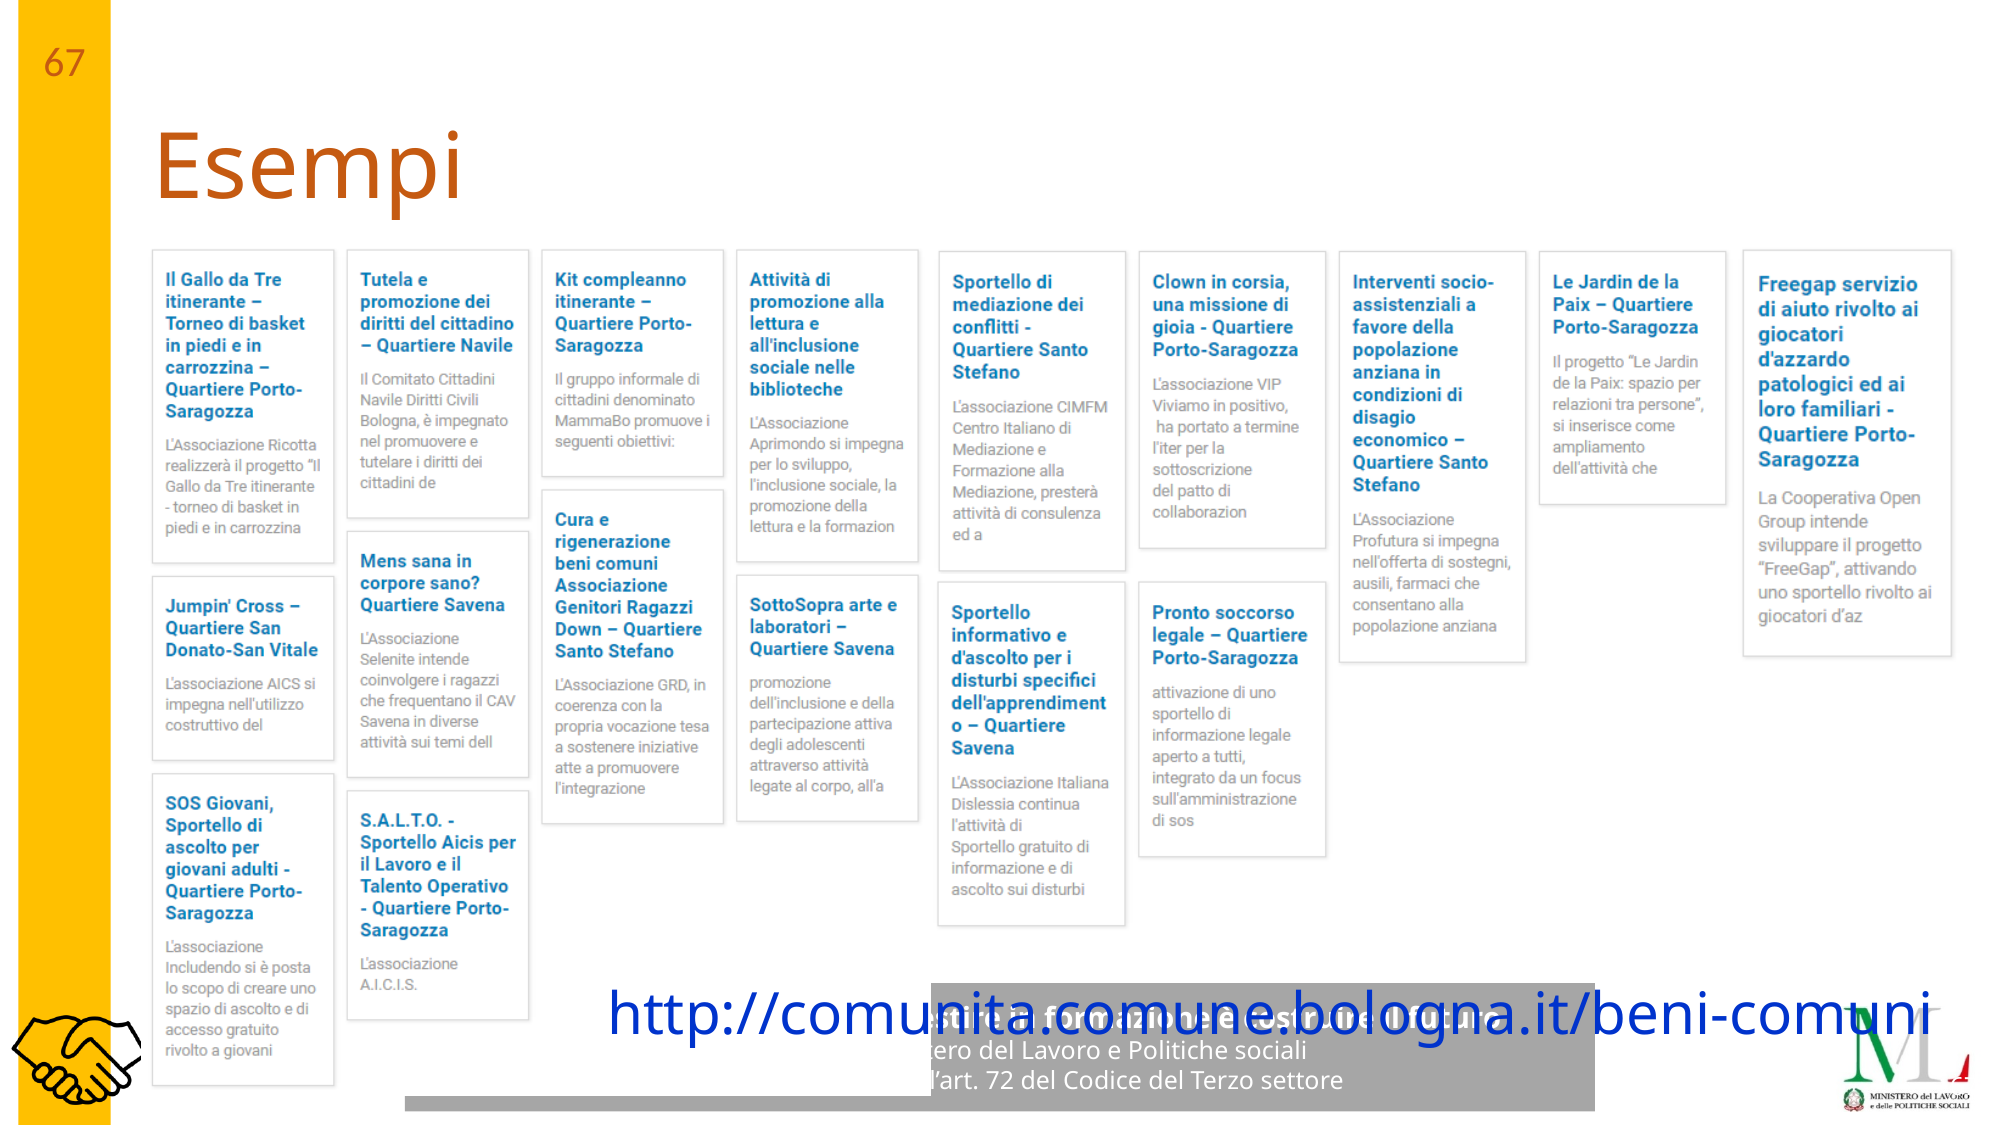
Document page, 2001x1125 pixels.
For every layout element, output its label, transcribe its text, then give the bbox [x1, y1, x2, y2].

slide_number 67 [1910, 1057, 1994, 1118]
picture [10, 240, 1962, 1109]
picture [1826, 1006, 1987, 1112]
text_box http://comunita.comune.bologna.it/beni-comuni [931, 968, 1949, 1054]
title Esempi [137, 59, 1863, 278]
